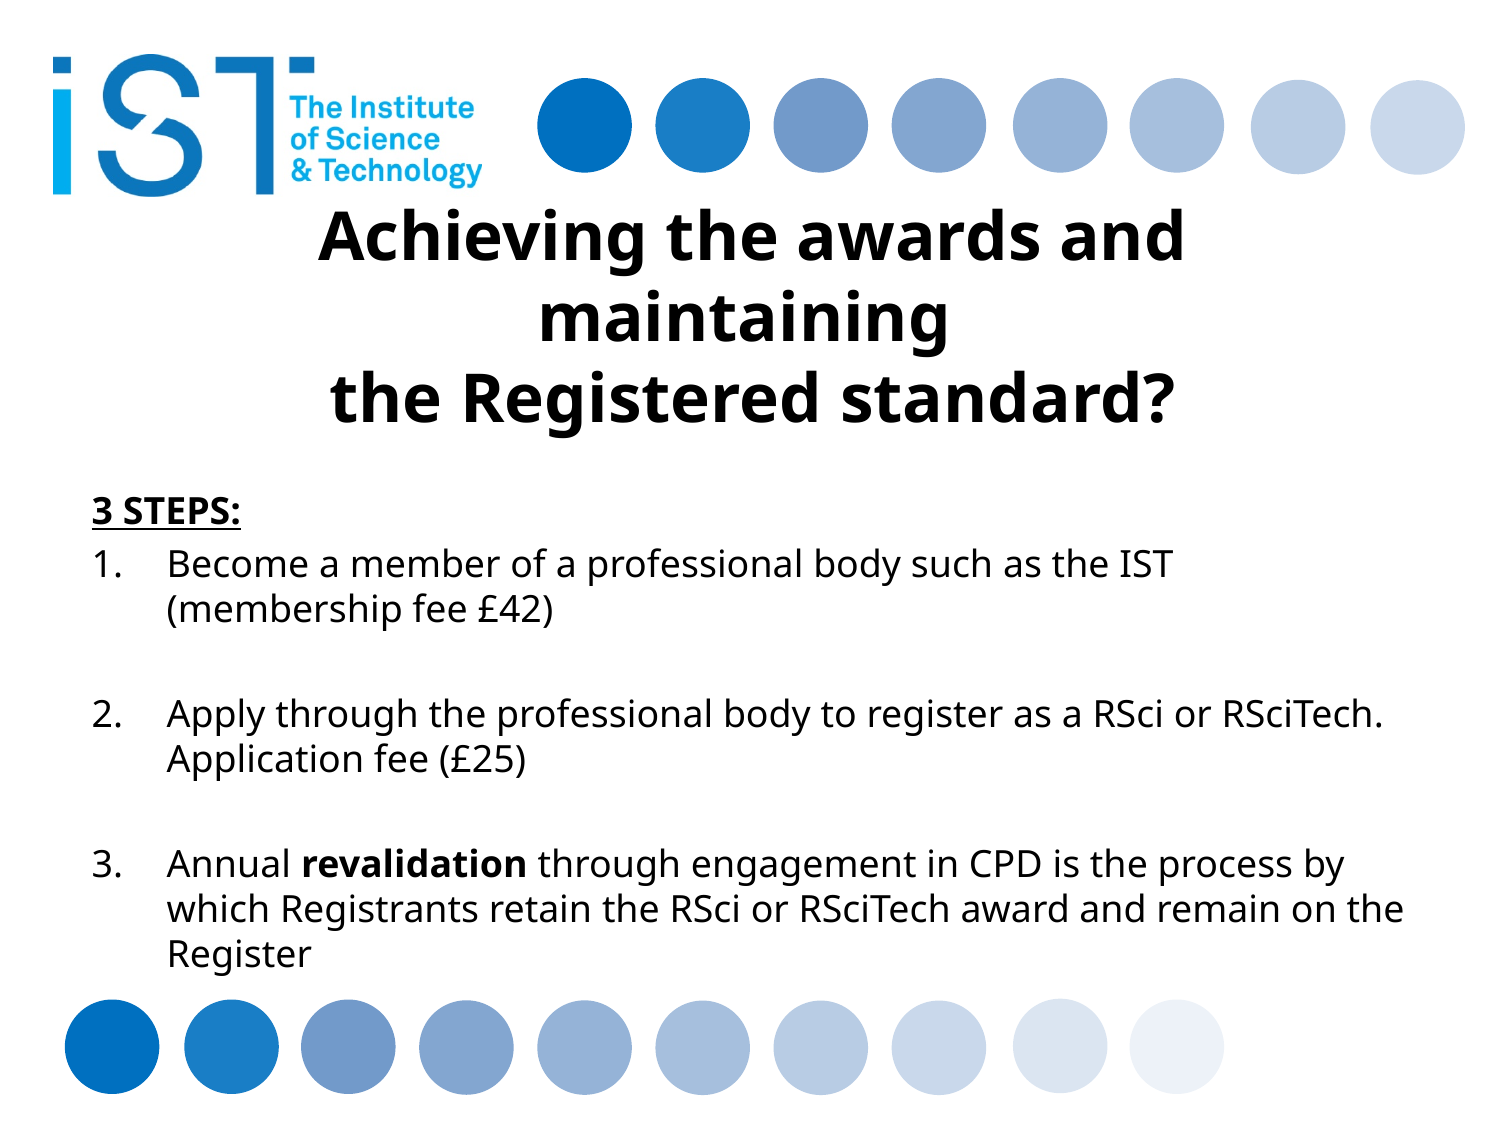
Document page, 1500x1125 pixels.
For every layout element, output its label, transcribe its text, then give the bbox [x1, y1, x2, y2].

picture [476, 169, 482, 184]
picture [53, 54, 482, 197]
list 3 STEPS: Become a member of a professional body such as the IST (membership fee £42) Apply through the professional body to register as a RSci or RSciTech. Application fee (£25) Annual revalidation through engagement in CPD is the process by which Registrants retain the RSci or RSciTech award and remain on the Register [76, 479, 1427, 965]
title Achieving the awards and maintaining the Registered standard? [159, 184, 1347, 445]
